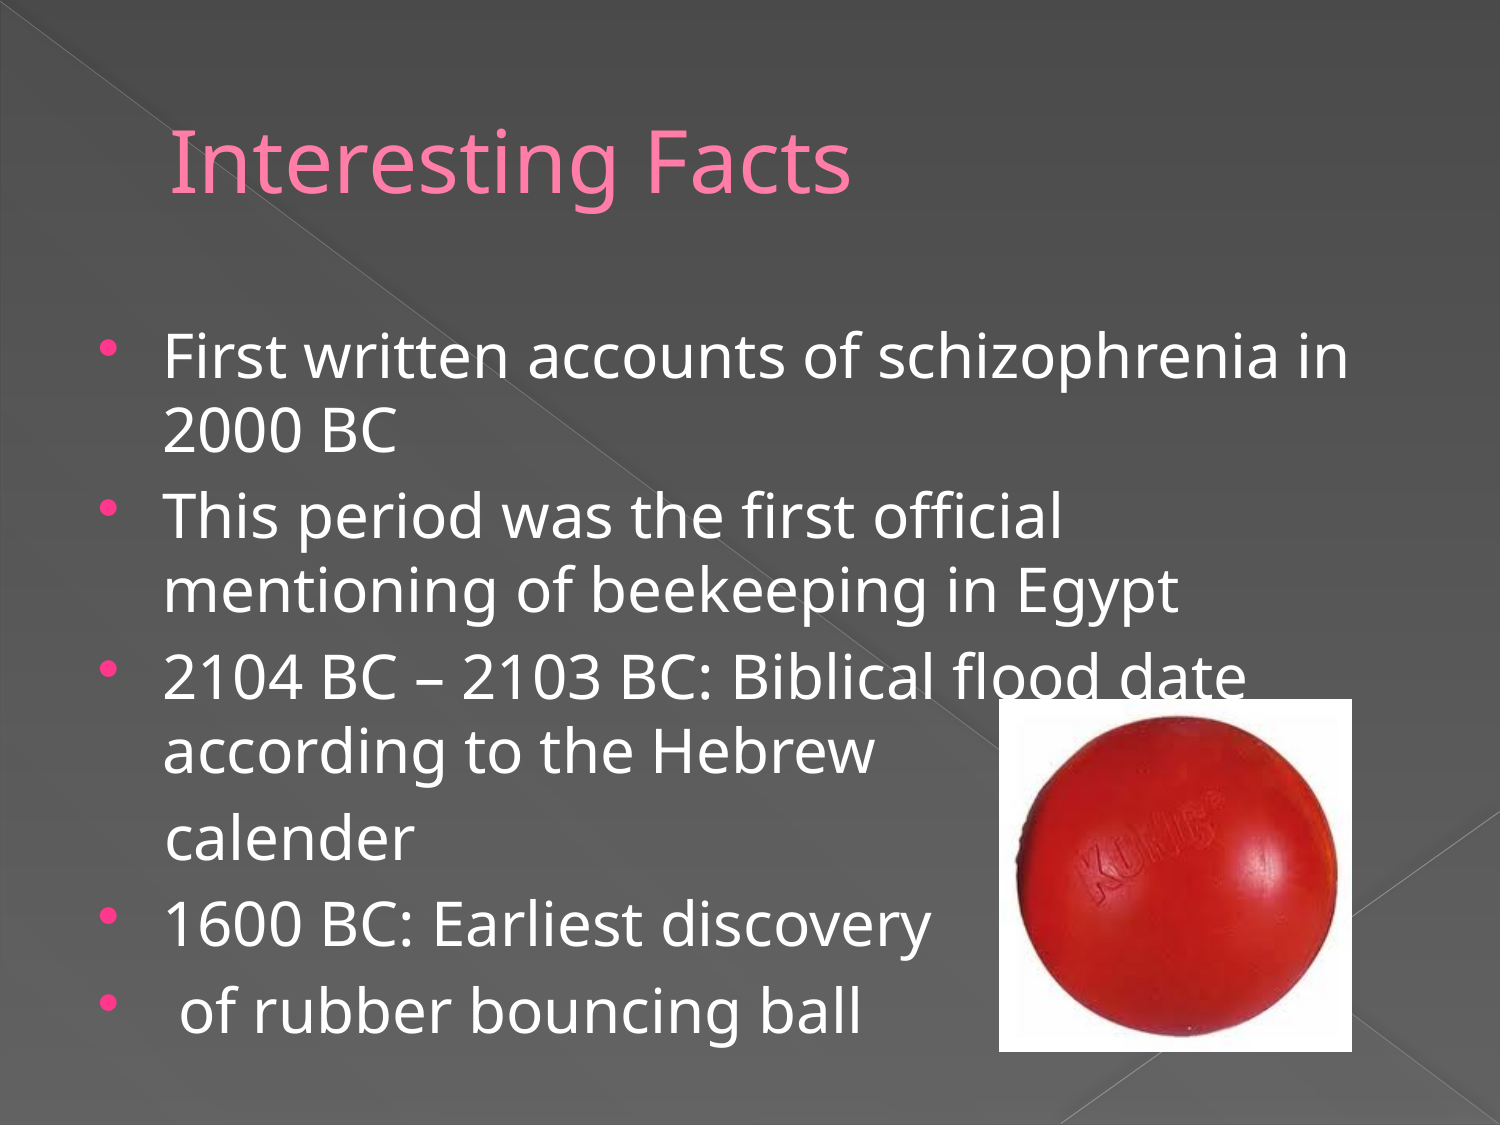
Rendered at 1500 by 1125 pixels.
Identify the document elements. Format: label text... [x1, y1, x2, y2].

list First written accounts of schizophrenia in 2000 BC This period was the first official mentioning of beekeeping in Egypt 2104 BC – 2103 BC: Biblical flood date according to the Hebrew calender 1600 BC: Earliest discovery of rubber bouncing ball [75, 308, 1425, 1059]
picture [999, 699, 1352, 1052]
title Interesting Facts [75, 43, 1425, 274]
